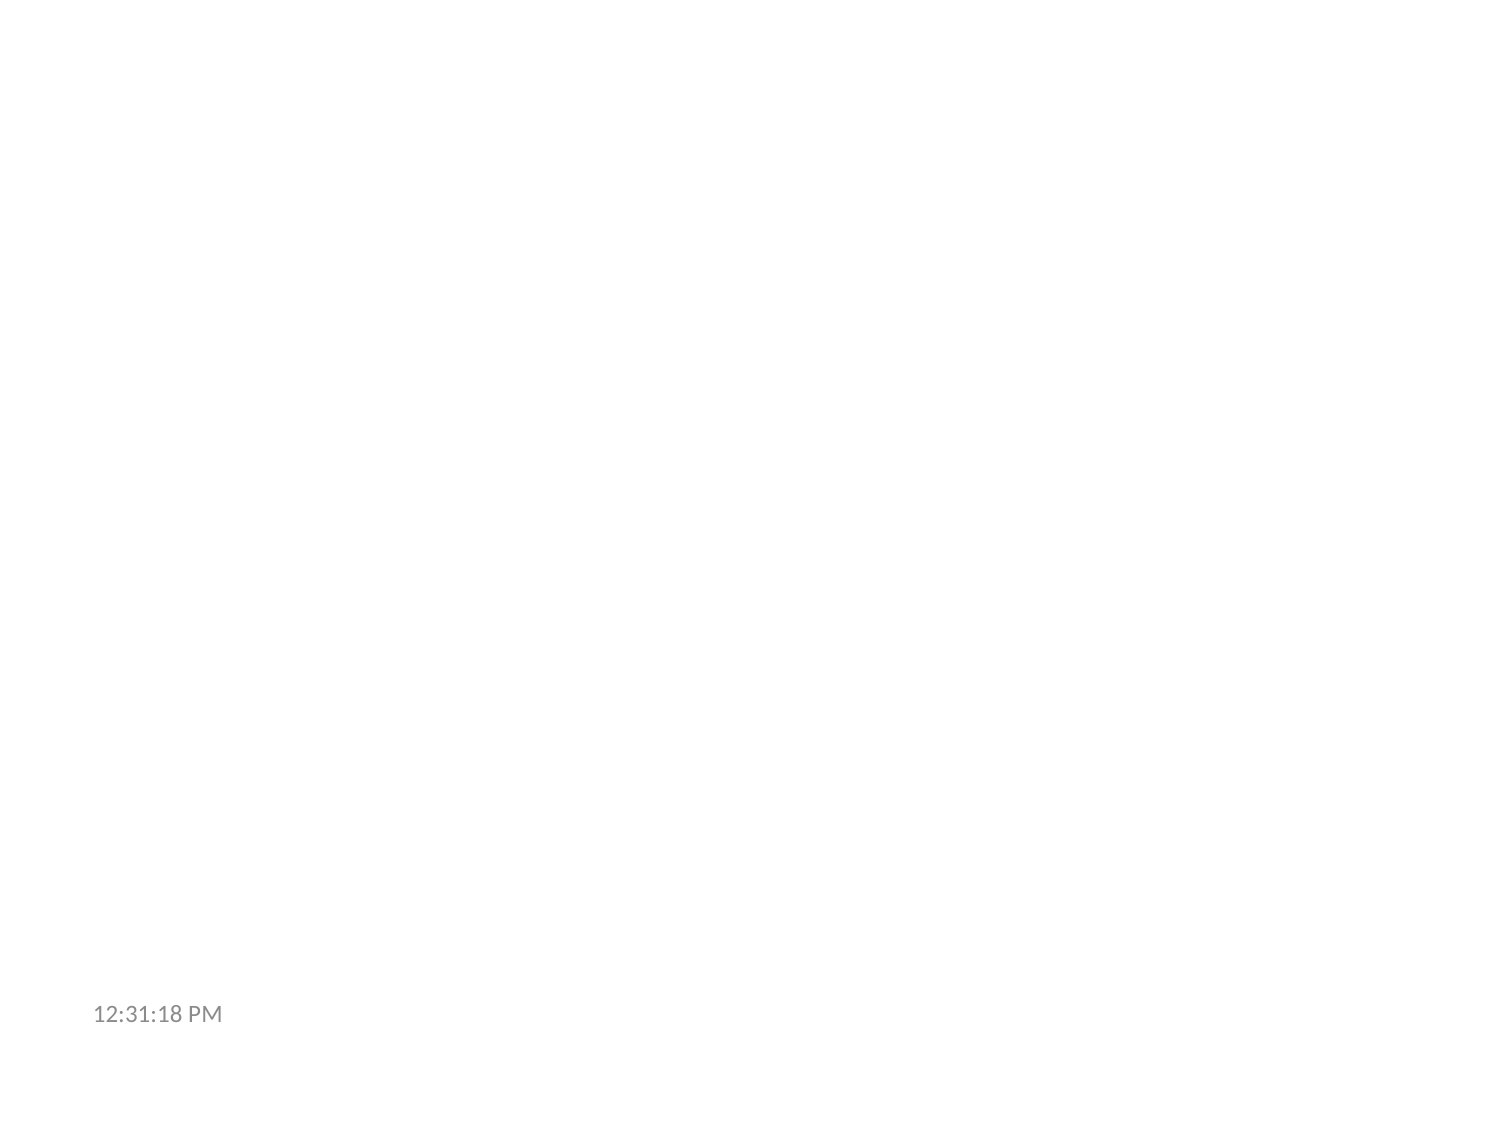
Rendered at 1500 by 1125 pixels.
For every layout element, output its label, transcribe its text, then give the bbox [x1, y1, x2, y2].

text_box 3:35:09 PM [77, 982, 428, 1043]
